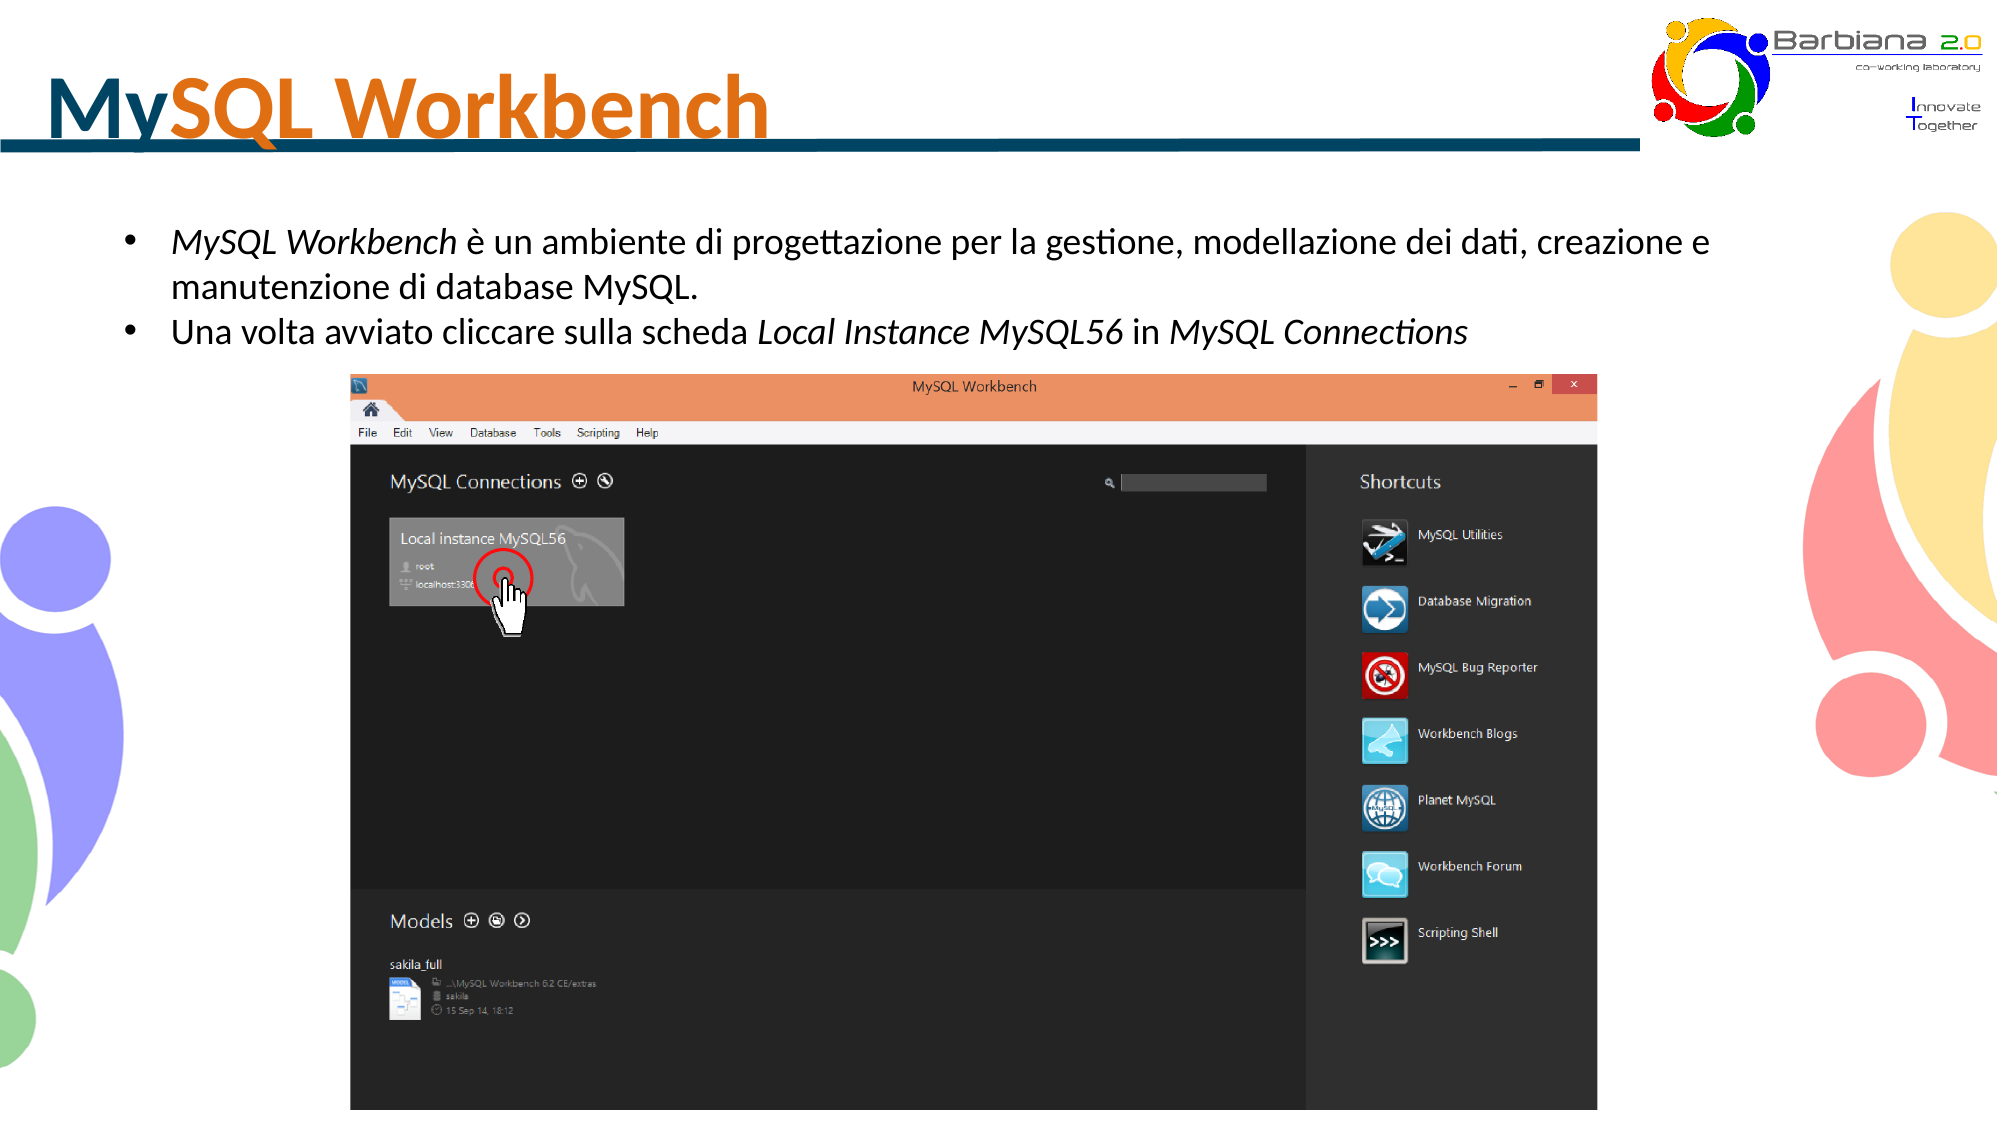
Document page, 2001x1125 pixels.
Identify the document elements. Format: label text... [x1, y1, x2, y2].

picture [0, 0, 2001, 1125]
text_box MySQL Workbench è un ambiente di progettazione per la gestione, modellazione dei dati, creazione e manutenzione di database MySQL. Una volta avviato cliccare sulla scheda Local Instance MySQL56 in MySQL Connections [109, 209, 1805, 360]
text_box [474, 549, 537, 638]
text_box MySQL Workbench [30, 39, 788, 165]
